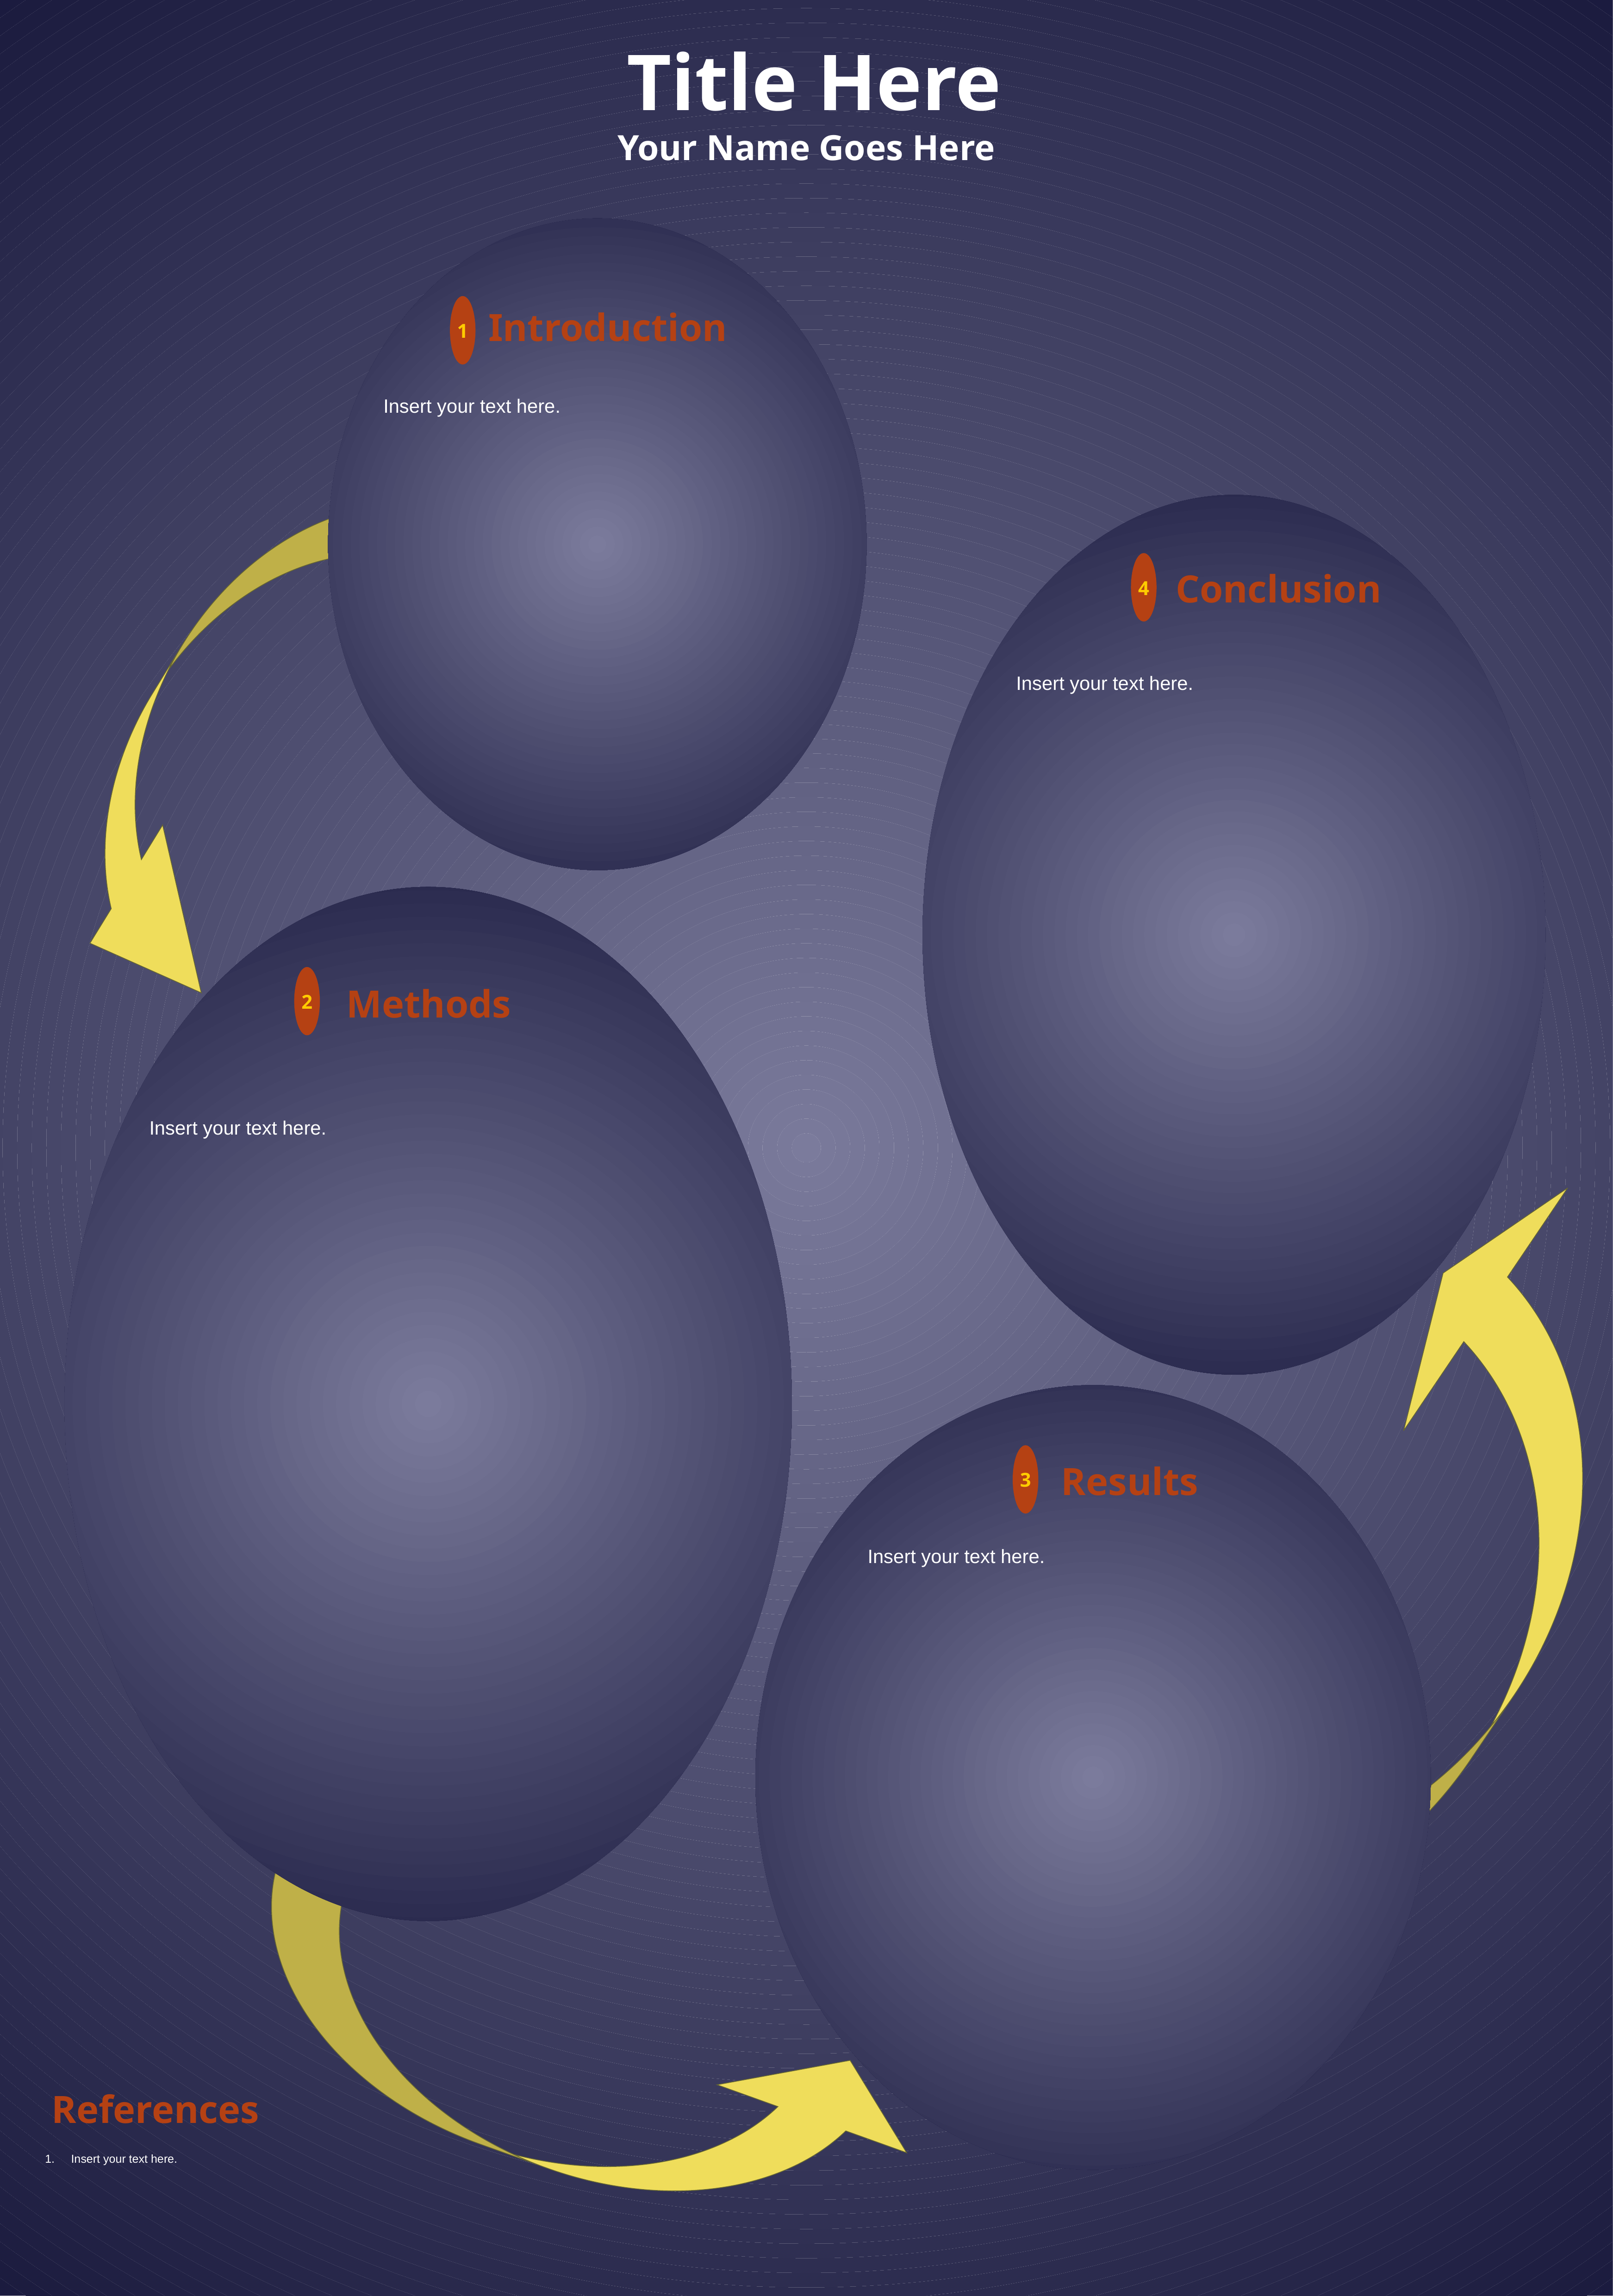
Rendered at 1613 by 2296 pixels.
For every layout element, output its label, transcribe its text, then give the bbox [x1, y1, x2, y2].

text_box Insert your text here. [34, 2146, 367, 2171]
text_box References [41, 2077, 265, 2139]
text_box Insert your text here. [1005, 665, 1460, 1224]
text_box [1403, 1188, 1583, 1811]
text_box [328, 218, 867, 870]
text_box Title Here Your Name Goes Here [0, 0, 1613, 200]
text_box Results [1051, 1450, 1202, 1511]
text_box [922, 495, 1546, 1375]
text_box Methods [336, 972, 493, 1034]
text_box [755, 1385, 1431, 2170]
text_box [90, 519, 329, 993]
text_box Insert your text here. [857, 1539, 1356, 2032]
text_box Introduction [478, 290, 716, 363]
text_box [1131, 553, 1317, 622]
text_box 3 [1012, 1445, 1039, 1514]
text_box [1179, 320, 1370, 382]
text_box [271, 1874, 907, 2191]
text_box 1 [450, 296, 476, 365]
text_box Insert your text here. [139, 1111, 651, 1702]
text_box Insert your text here. [373, 388, 798, 717]
text_box [64, 887, 792, 1921]
text_box 2 [294, 967, 320, 1036]
text_box [1376, 2180, 1587, 2284]
